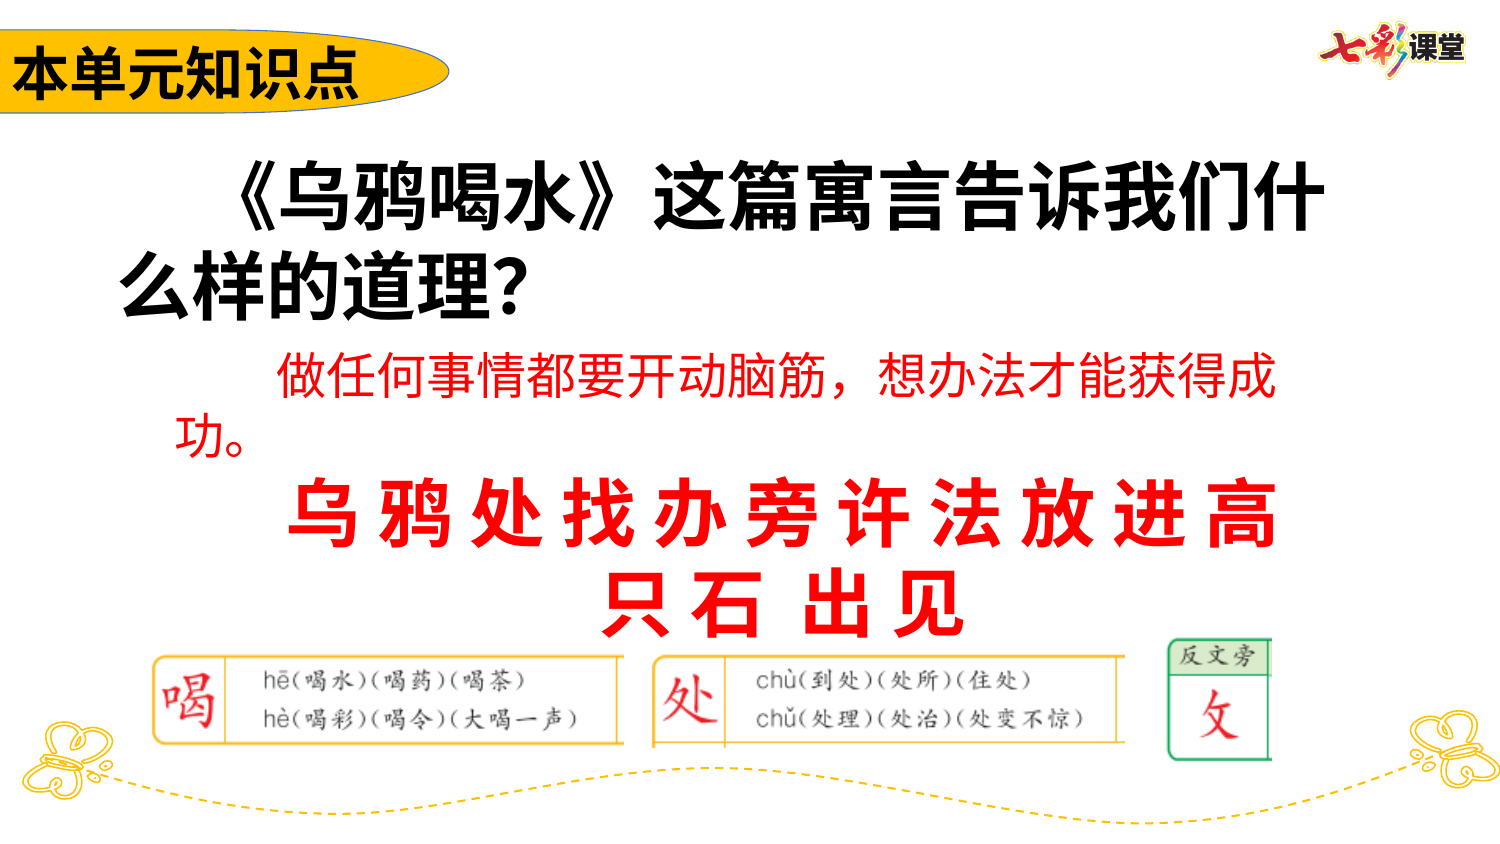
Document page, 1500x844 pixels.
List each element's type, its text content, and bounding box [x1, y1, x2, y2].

picture [1316, 20, 1468, 80]
picture [143, 653, 624, 748]
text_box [0, 29, 449, 114]
text_box 乌 鸦 处 找 办 旁 许 法 放 进 高 只 石 出 见 [273, 472, 1292, 653]
picture [643, 652, 1125, 748]
text_box 《乌鸦喝水》这篇寓言告诉我们什 么样的道理？ [104, 143, 1339, 335]
picture [1165, 635, 1272, 766]
text_box 做任何事情都要开动脑筋，想办法才能获得成功。 [160, 336, 1340, 472]
